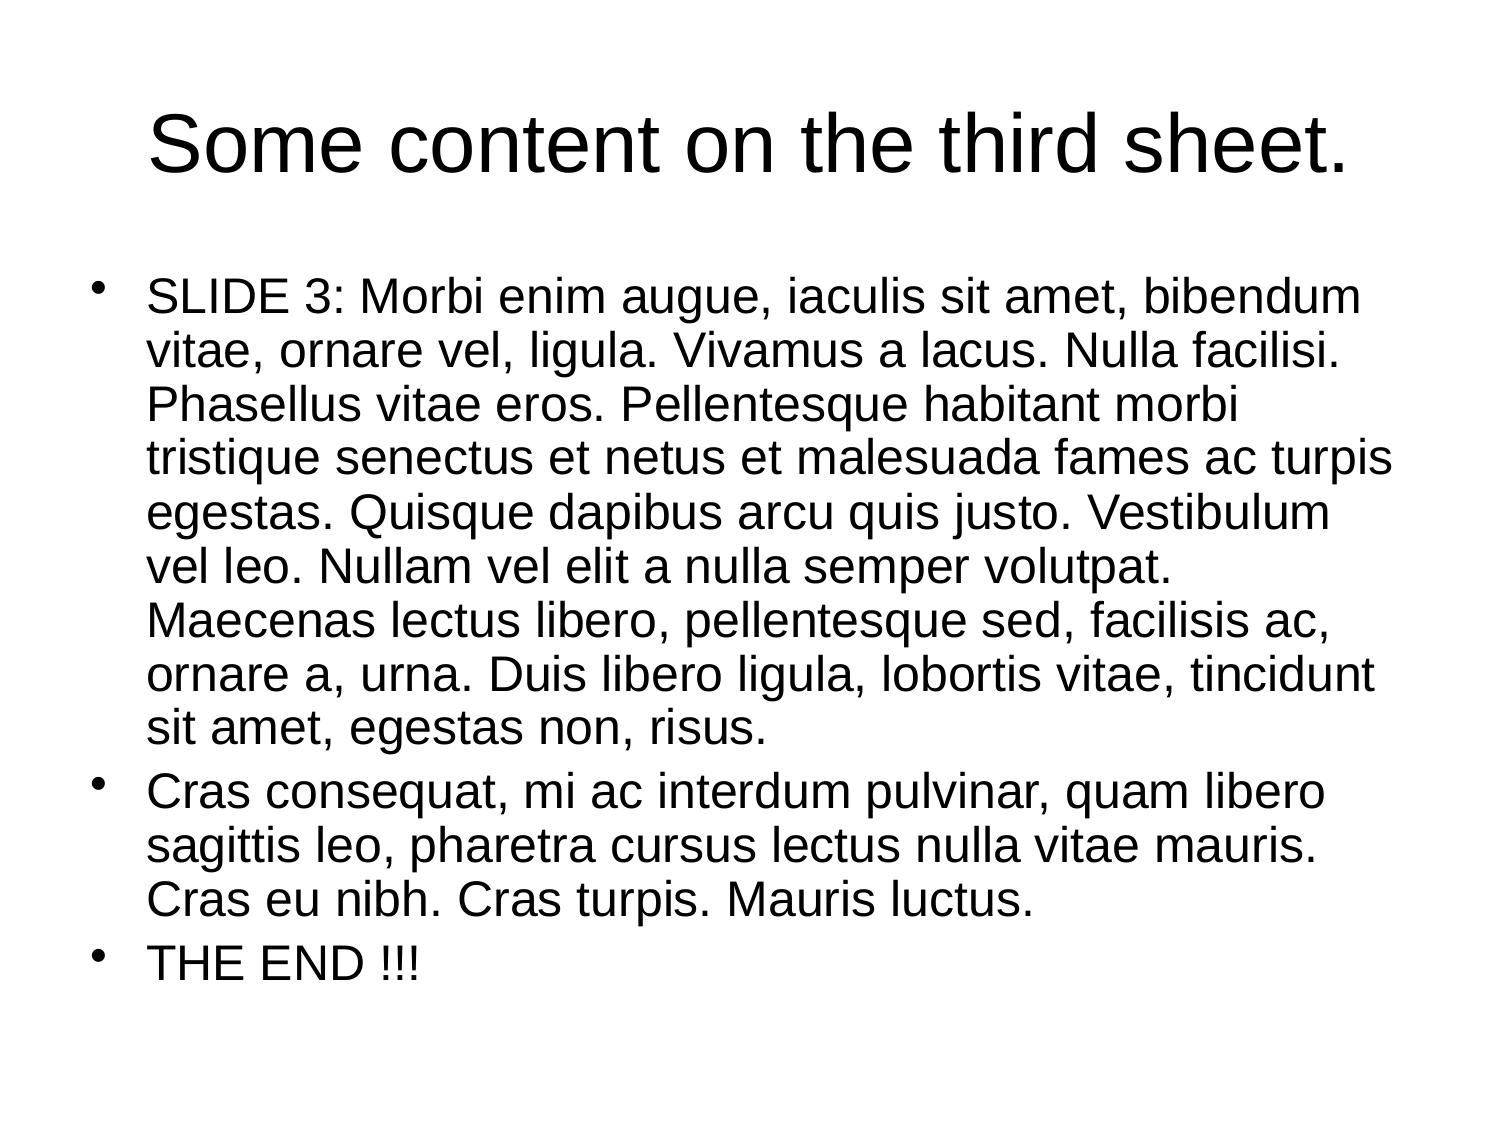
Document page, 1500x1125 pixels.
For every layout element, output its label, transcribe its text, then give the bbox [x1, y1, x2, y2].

list SLIDE 3: Morbi enim augue, iaculis sit amet, bibendum vitae, ornare vel, ligula. Vivamus a lacus. Nulla facilisi. Phasellus vitae eros. Pellentesque habitant morbi tristique senectus et netus et malesuada fames ac turpis egestas. Quisque dapibus arcu quis justo. Vestibulum vel leo. Nullam vel elit a nulla semper volutpat. Maecenas lectus libero, pellentesque sed, facilisis ac, ornare a, urna. Duis libero ligula, lobortis vitae, tincidunt sit amet, egestas non, risus. Cras consequat, mi ac interdum pulvinar, quam libero sagittis leo, pharetra cursus lectus nulla vitae mauris. Cras eu nibh. Cras turpis. Mauris luctus. THE END !!! [74, 262, 1426, 1006]
title Some content on the third sheet. [74, 44, 1426, 233]
